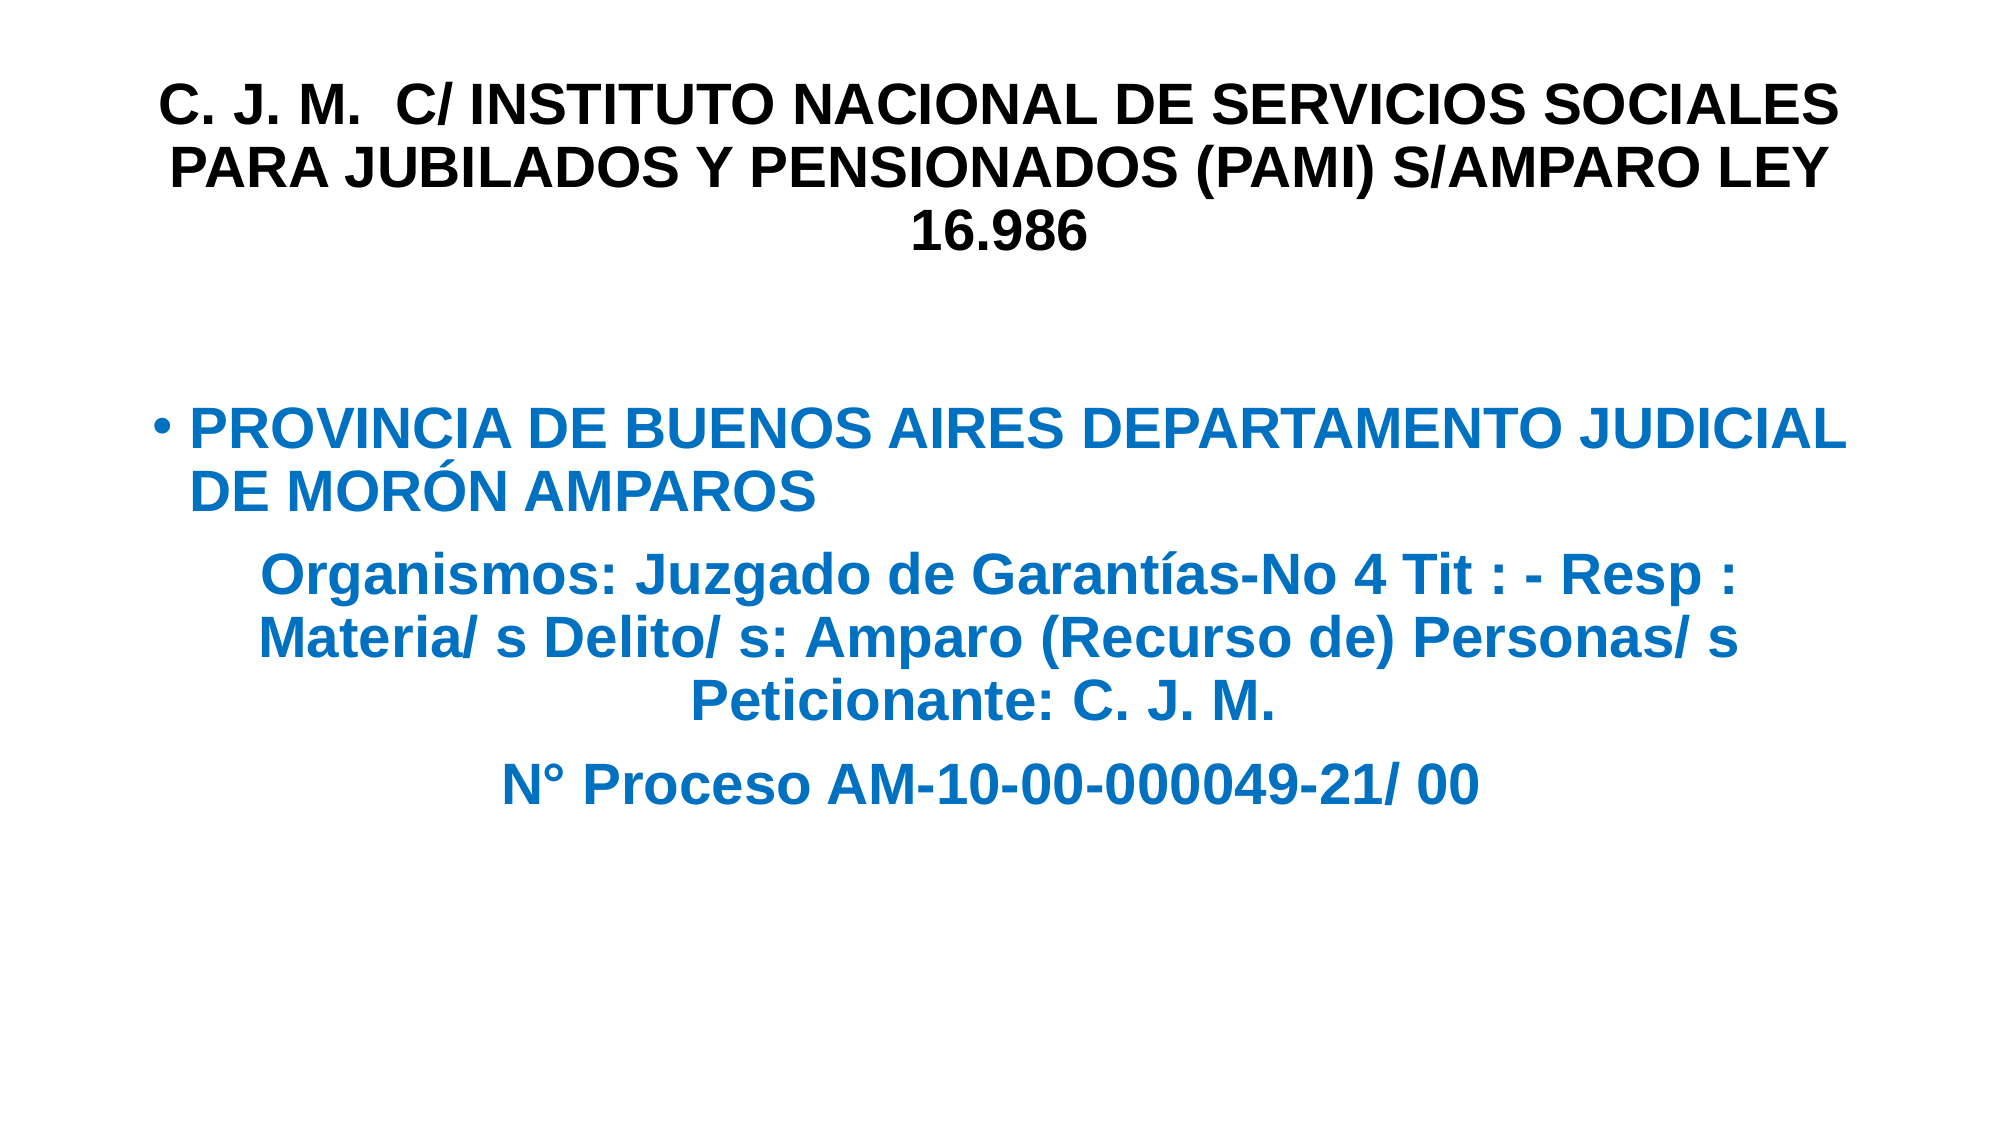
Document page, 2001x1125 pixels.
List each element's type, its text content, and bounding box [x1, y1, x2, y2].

title C. J. M. C/ INSTITUTO NACIONAL DE SERVICIOS SOCIALES PARA JUBILADOS Y PENSIONADOS (PAMI) S/AMPARO LEY 16.986 [137, 59, 1863, 278]
list PROVINCIA DE BUENOS AIRES DEPARTAMENTO JUDICIAL DE MORÓN AMPAROS Organismos: Juzgado de Garantías-No 4 Tit : - Resp : Materia/ s Delito/ s: Amparo (Recurso de) Personas/ s Peticionante: C. J. M. N° Proceso AM-10-00-000049-21/ 00 [137, 299, 1863, 1014]
